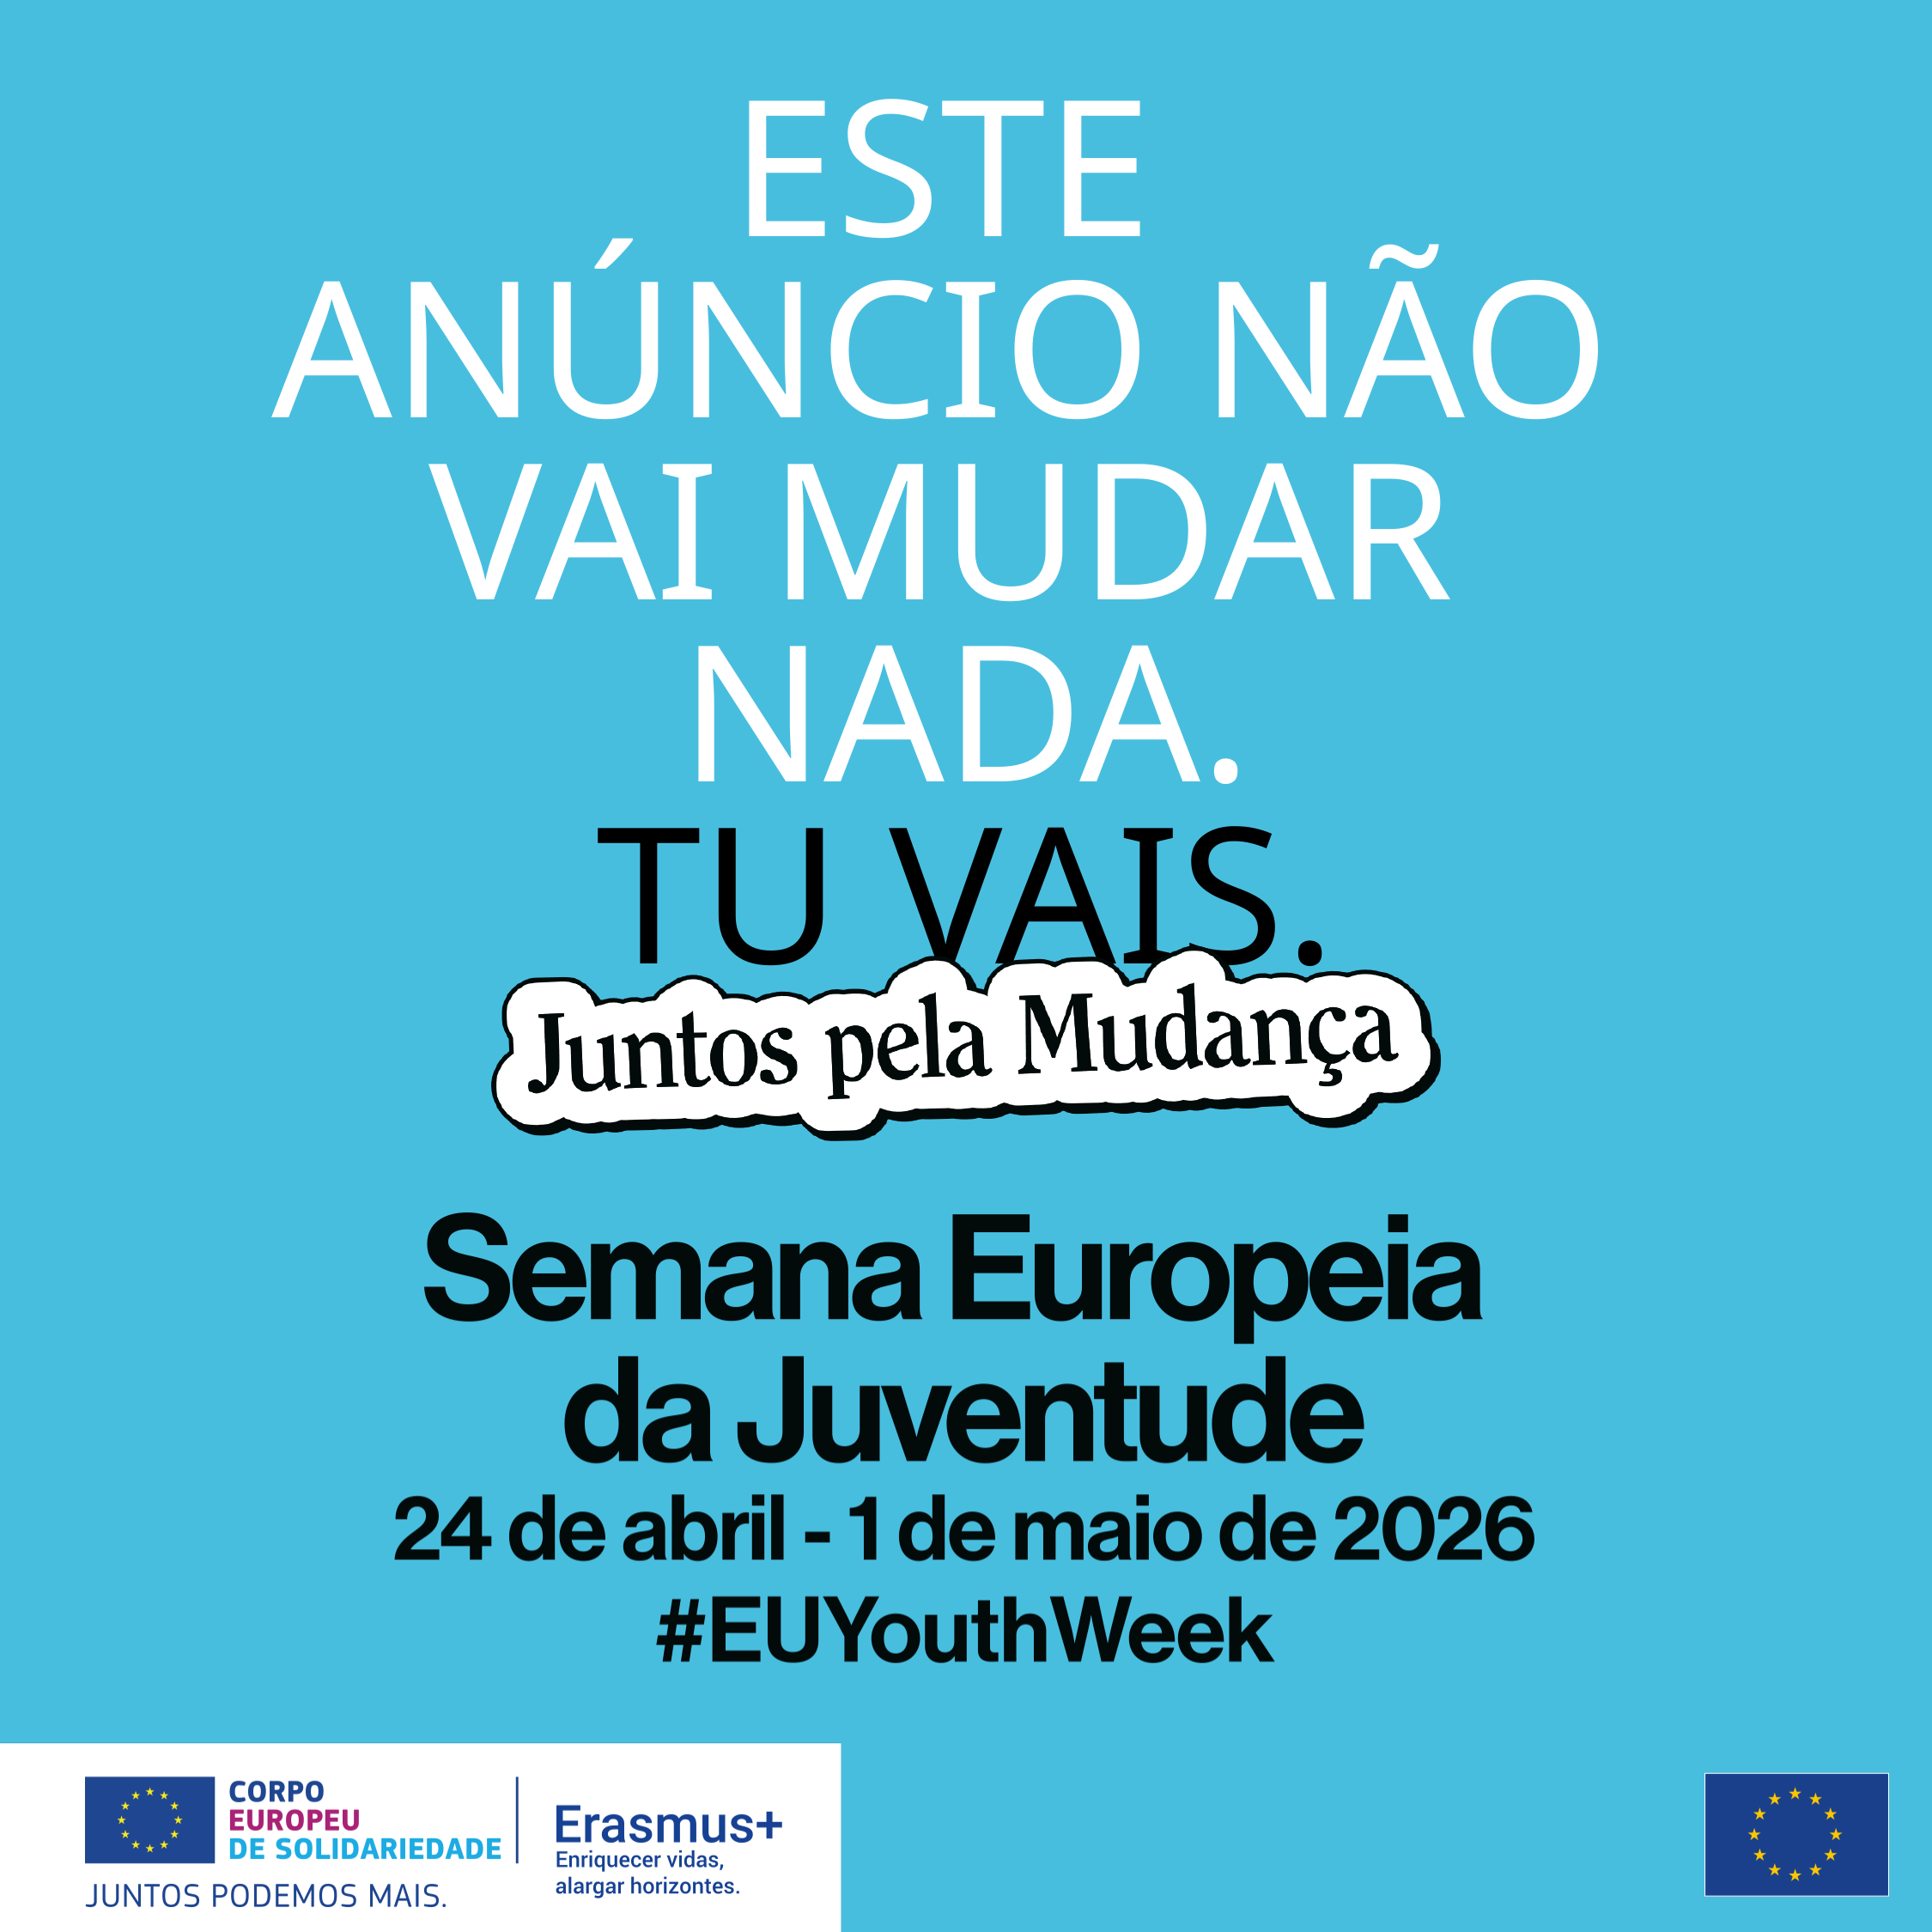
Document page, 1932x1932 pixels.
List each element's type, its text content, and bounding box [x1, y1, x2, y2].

text_box ESTE ANÚNCIO NÃO VAI MUDAR NADA. TU VAIS. [267, 86, 1664, 1005]
picture [491, 945, 1441, 1141]
picture [0, 1212, 1890, 1932]
